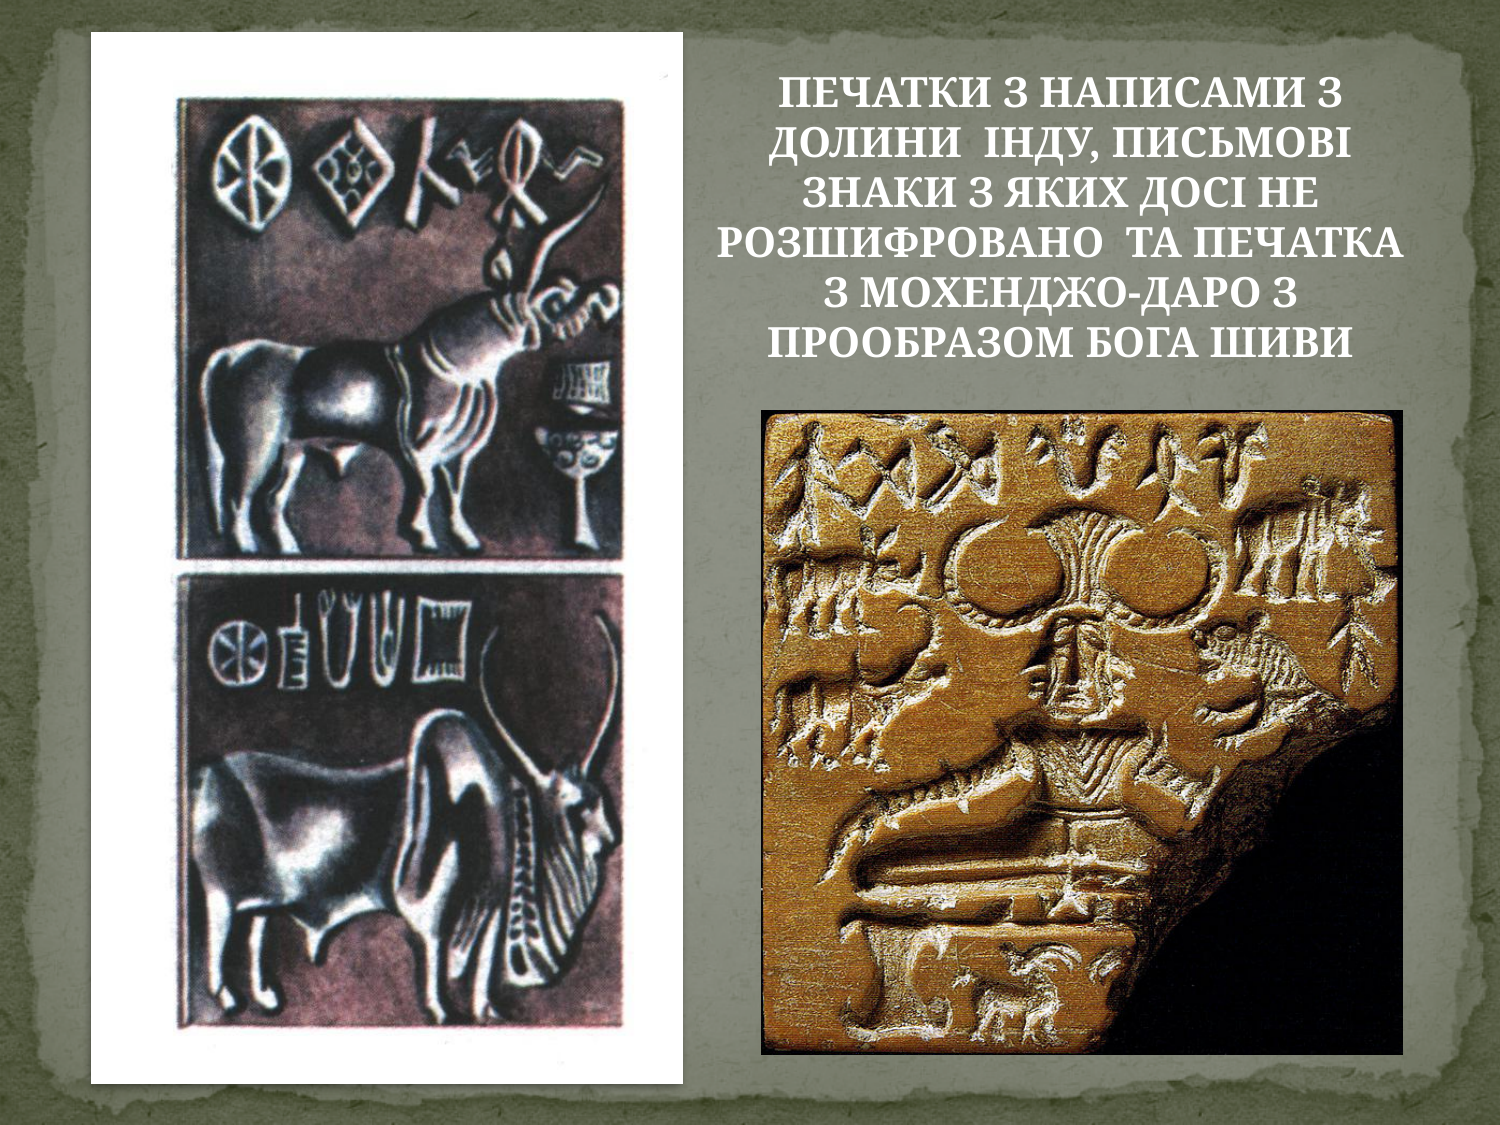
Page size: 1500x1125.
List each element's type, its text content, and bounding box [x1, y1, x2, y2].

text_box ПЕЧАТКИ З НАПИСАМИ З ДОЛИНИ ІНДУ, ПИСЬМОВІ ЗНАКИ З ЯКИХ ДОСІ НЕ РОЗШИФРОВАНО ТА ПЕЧАТКА З МОХЕНДЖО-ДАРО З ПРООБРАЗОМ БОГА ШИВИ [691, 58, 1430, 374]
picture [106, 47, 668, 1070]
picture [761, 410, 1403, 1055]
